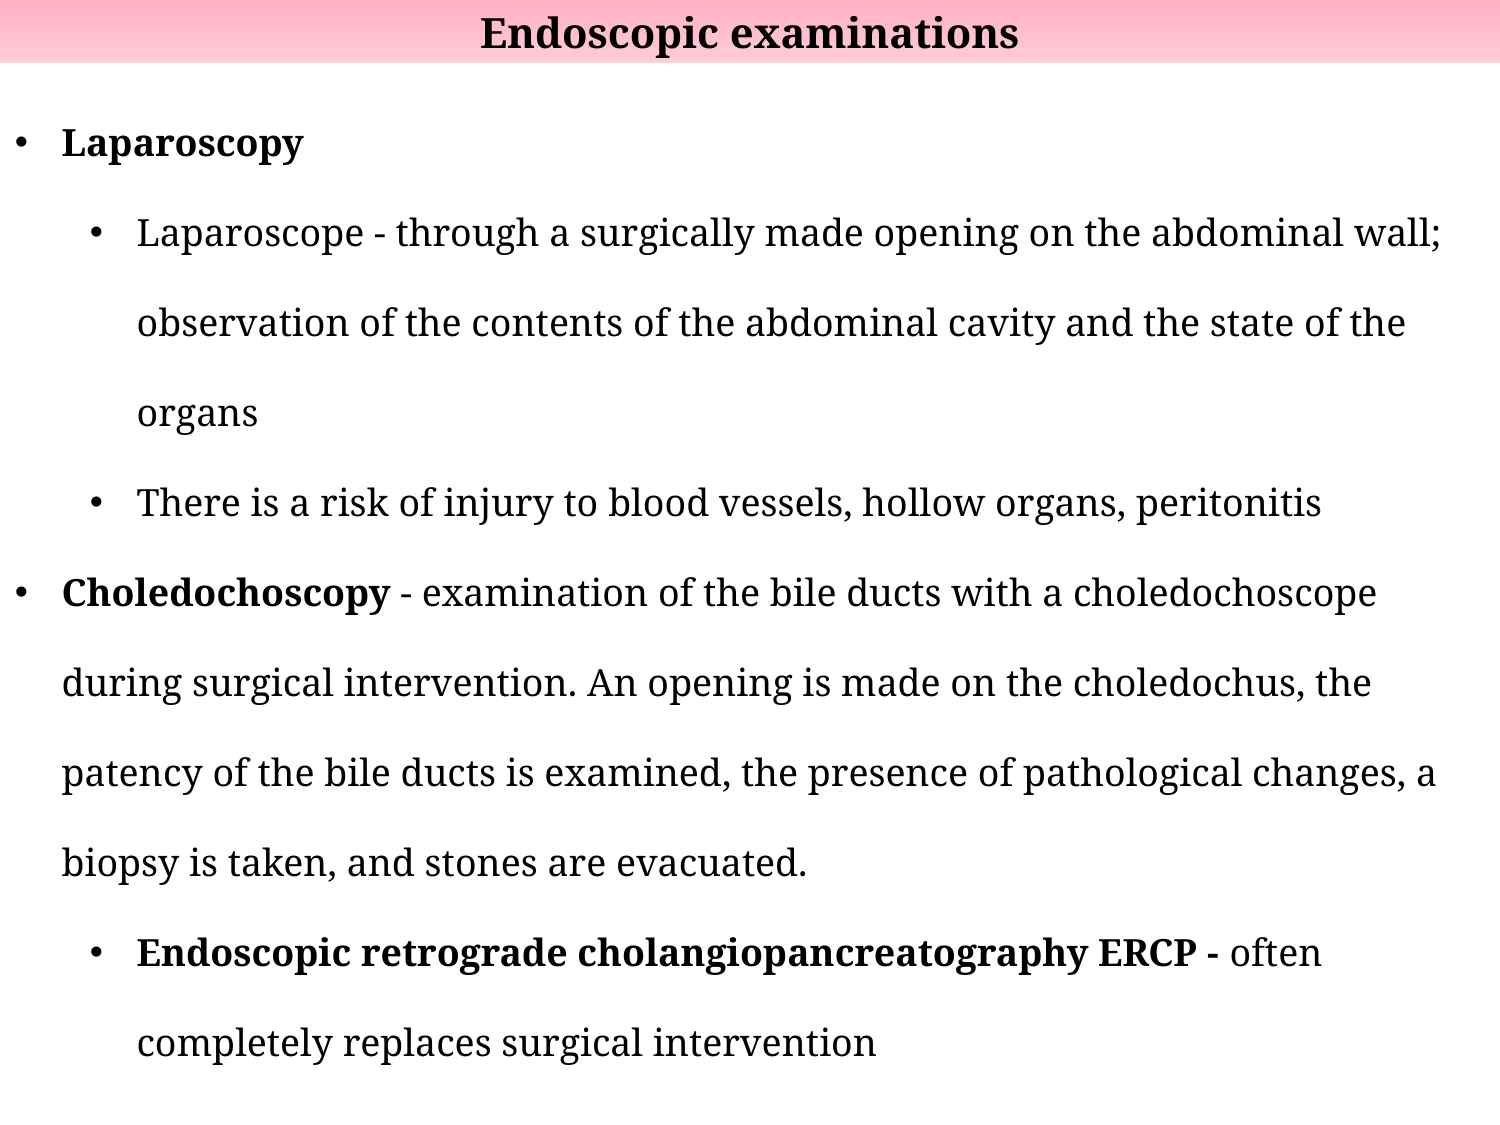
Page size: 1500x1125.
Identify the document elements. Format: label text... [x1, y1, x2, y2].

text_box Endoscopic examinations [0, 0, 1500, 63]
text_box Laparoscopy Laparoscope - through a surgically made opening on the abdominal wall; observation of the contents of the abdominal cavity and the state of the organs There is a risk of injury to blood vessels, hollow organs, peritonitis Choledochoscopy - examination of the bile ducts with a choledochoscope during surgical intervention. An opening is made on the choledochus, the patency of the bile ducts is examined, the presence of pathological changes, a biopsy is taken, and stones are evacuated. Endoscopic retrograde cholangiopancreatography ERCP - often completely replaces surgical intervention [0, 66, 1463, 1125]
